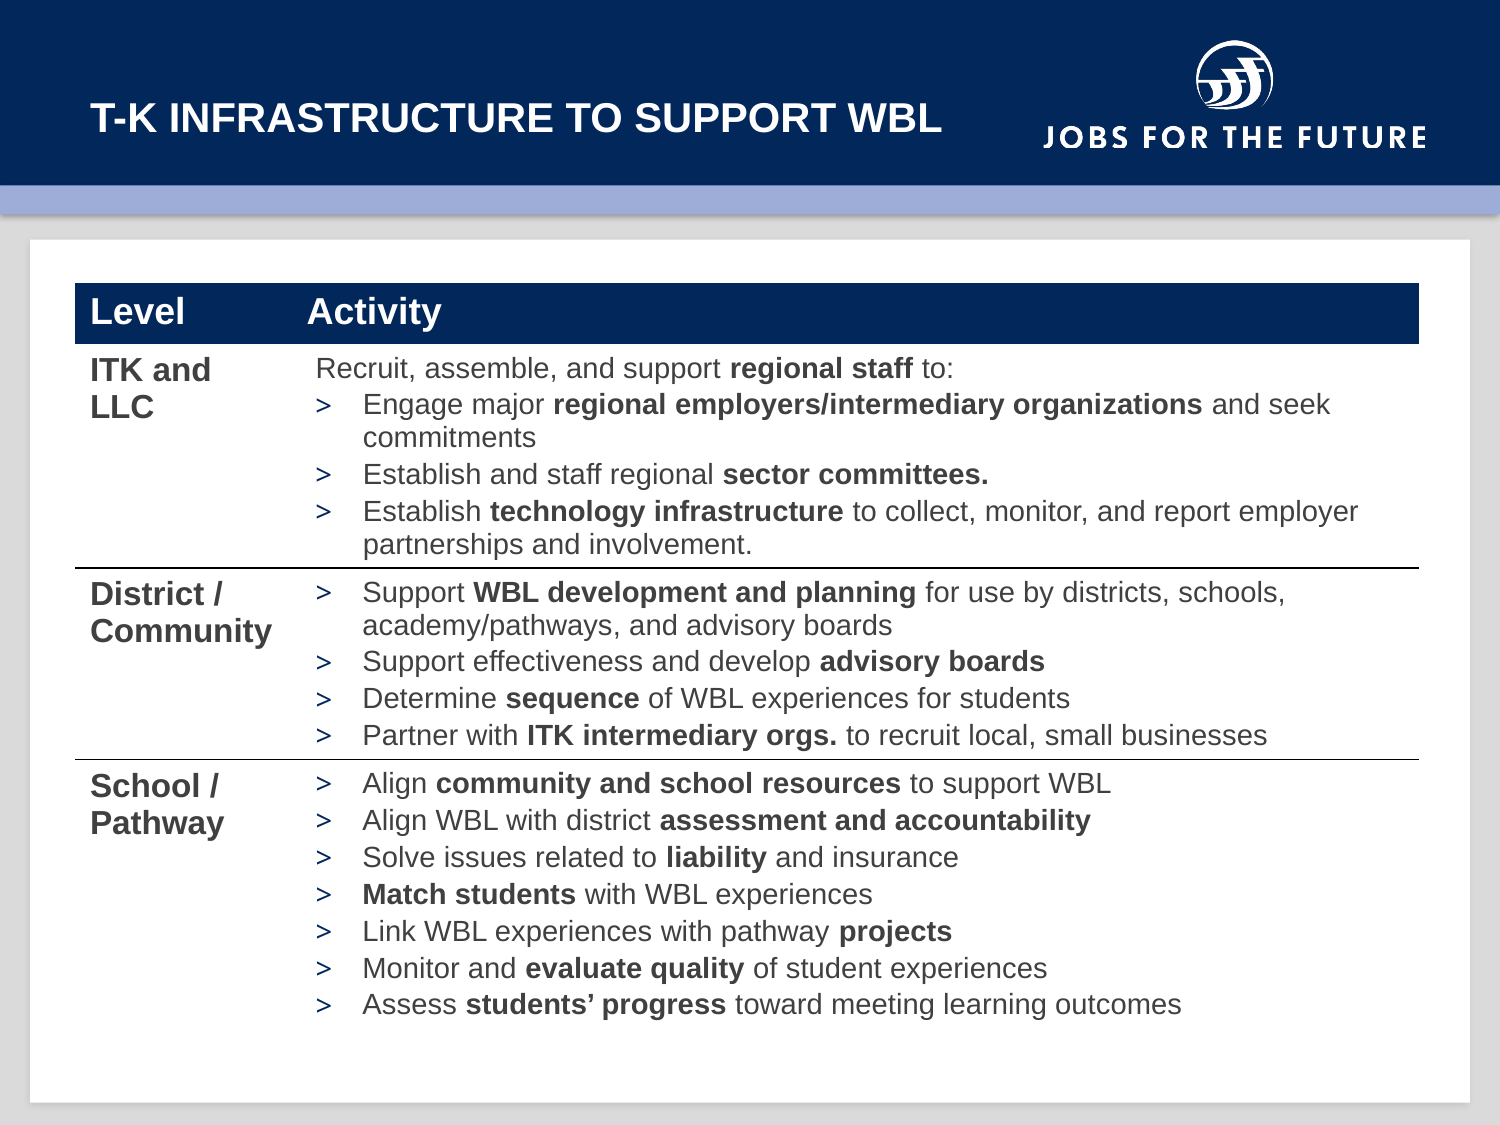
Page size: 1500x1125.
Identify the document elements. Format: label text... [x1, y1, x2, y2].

table_cell School / Pathway [75, 760, 292, 1029]
table_cell District / Community [75, 569, 292, 759]
table_cell ITK and LLC [75, 344, 292, 567]
table_header Activity [292, 283, 1419, 344]
table_cell Support WBL development and planning for use by districts, schools, academy/pathways, and advisory boards Support effectiveness and develop advisory boards Determine sequence of WBL experiences for students Partner with ITK intermediary orgs. to recruit local, small businesses [292, 569, 1419, 759]
table_cell Recruit, assemble, and support regional staff to: Engage major regional employers/intermediary organizations and seek commitments Establish and staff regional sector committees. Establish technology infrastructure to collect, monitor, and report employer partnerships and involvement. [292, 344, 1419, 567]
title T-K Infrastructure to Support WBL [75, 45, 1013, 188]
table_cell Align community and school resources to support WBL Align WBL with district assessment and accountability Solve issues related to liability and insurance Match students with WBL experiences Link WBL experiences with pathway projects Monitor and evaluate quality of student experiences Assess students’ progress toward meeting learning outcomes [292, 760, 1419, 1029]
table_header Level [75, 283, 292, 344]
